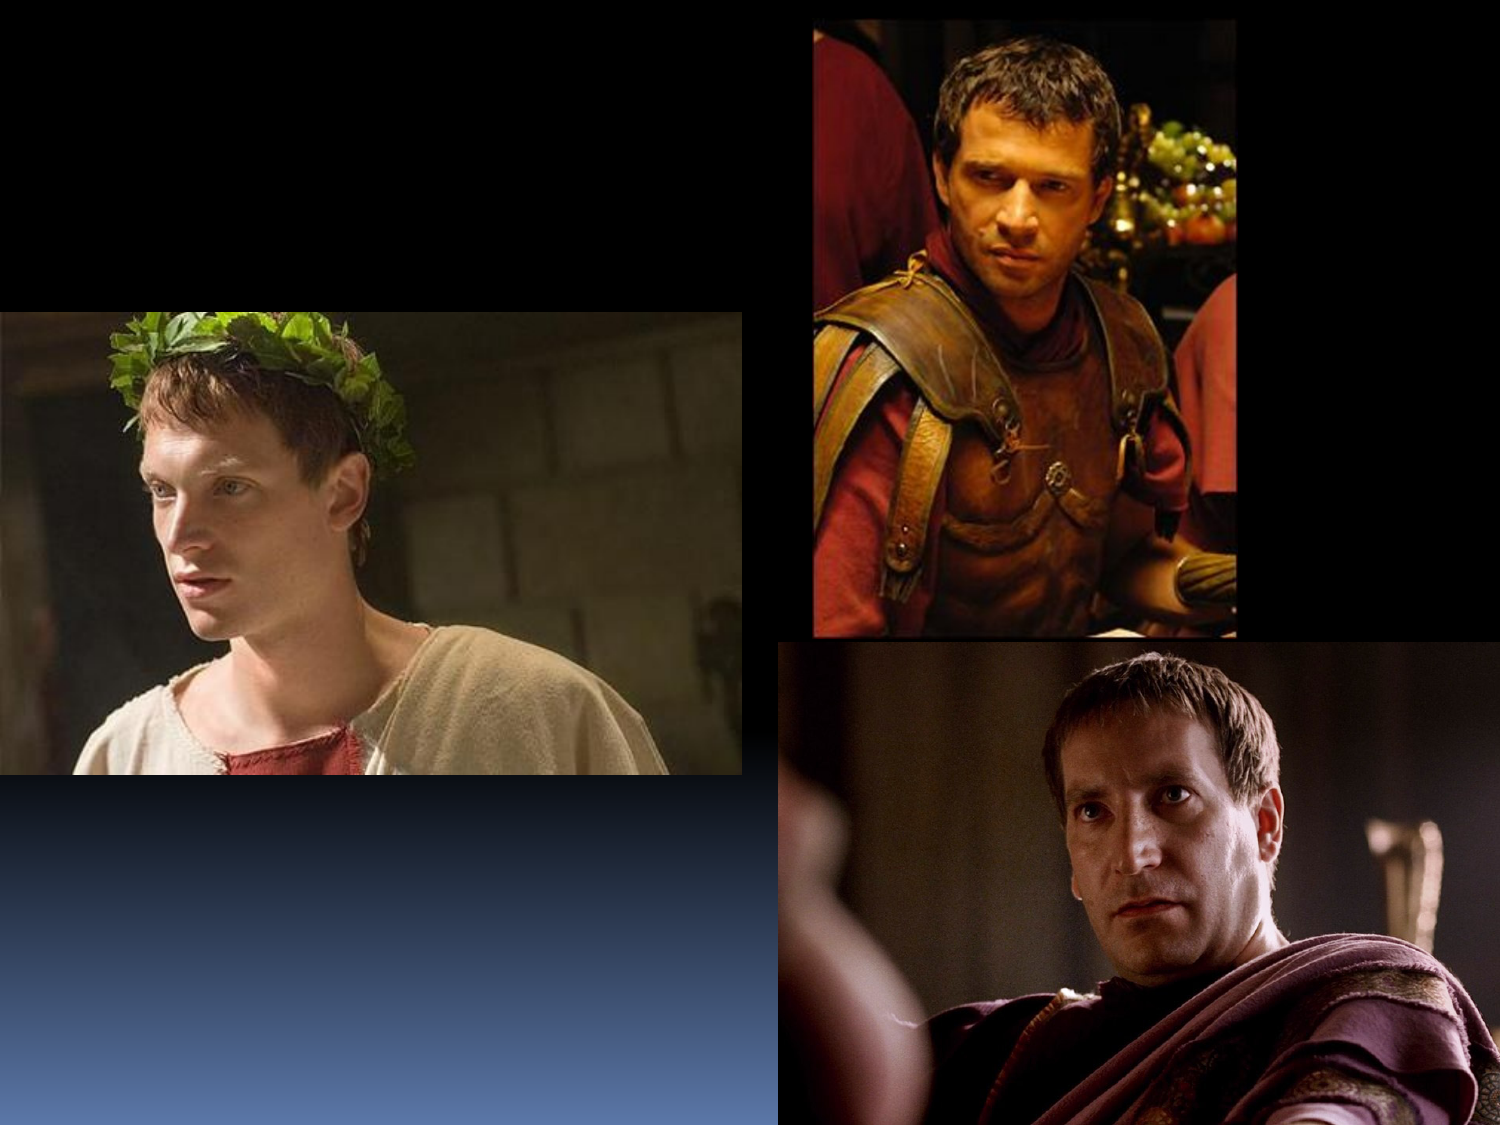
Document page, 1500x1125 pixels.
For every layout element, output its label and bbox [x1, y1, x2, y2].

picture [777, 642, 1500, 1125]
picture [0, 311, 742, 776]
picture [812, 18, 1238, 636]
